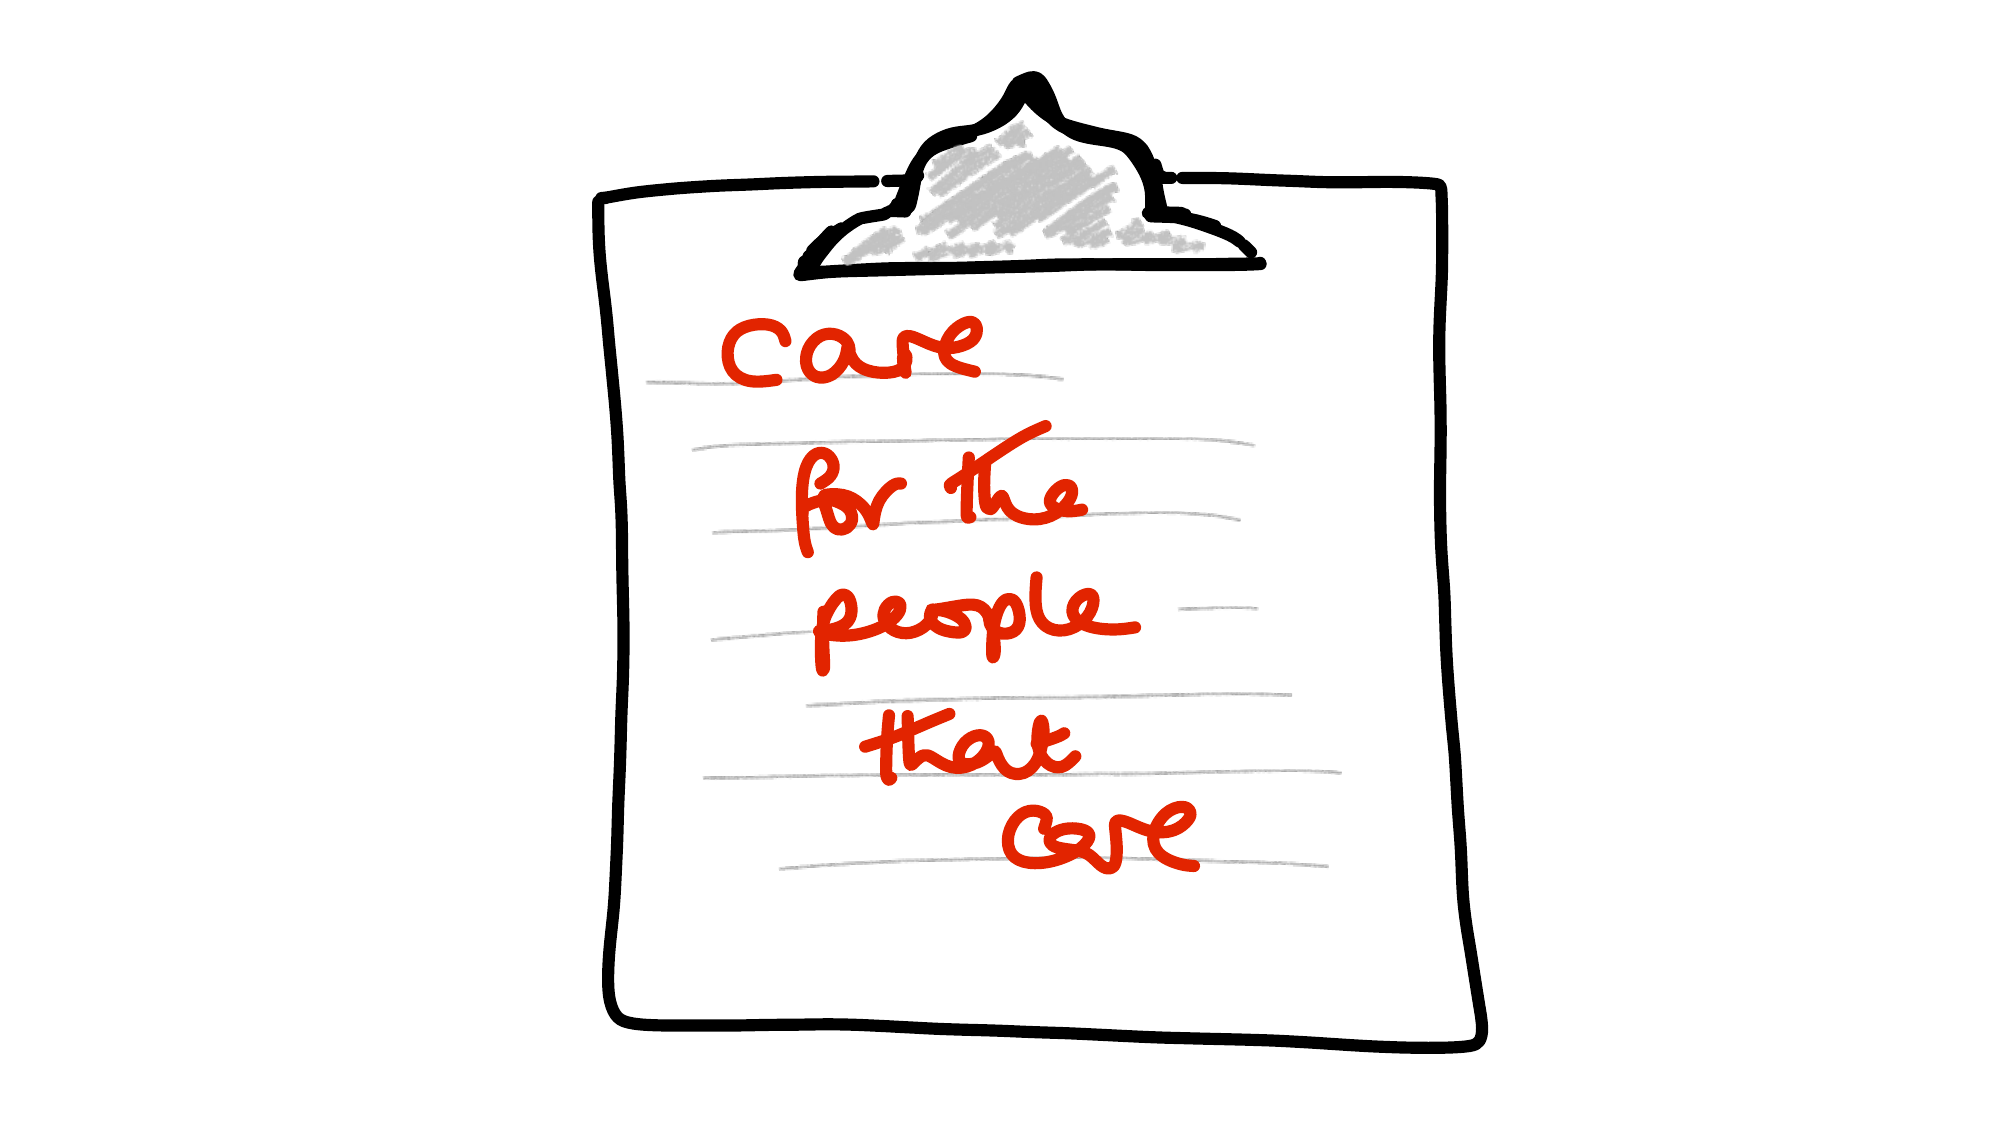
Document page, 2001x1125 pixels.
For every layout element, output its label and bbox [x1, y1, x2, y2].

text_box [598, 76, 1483, 1049]
